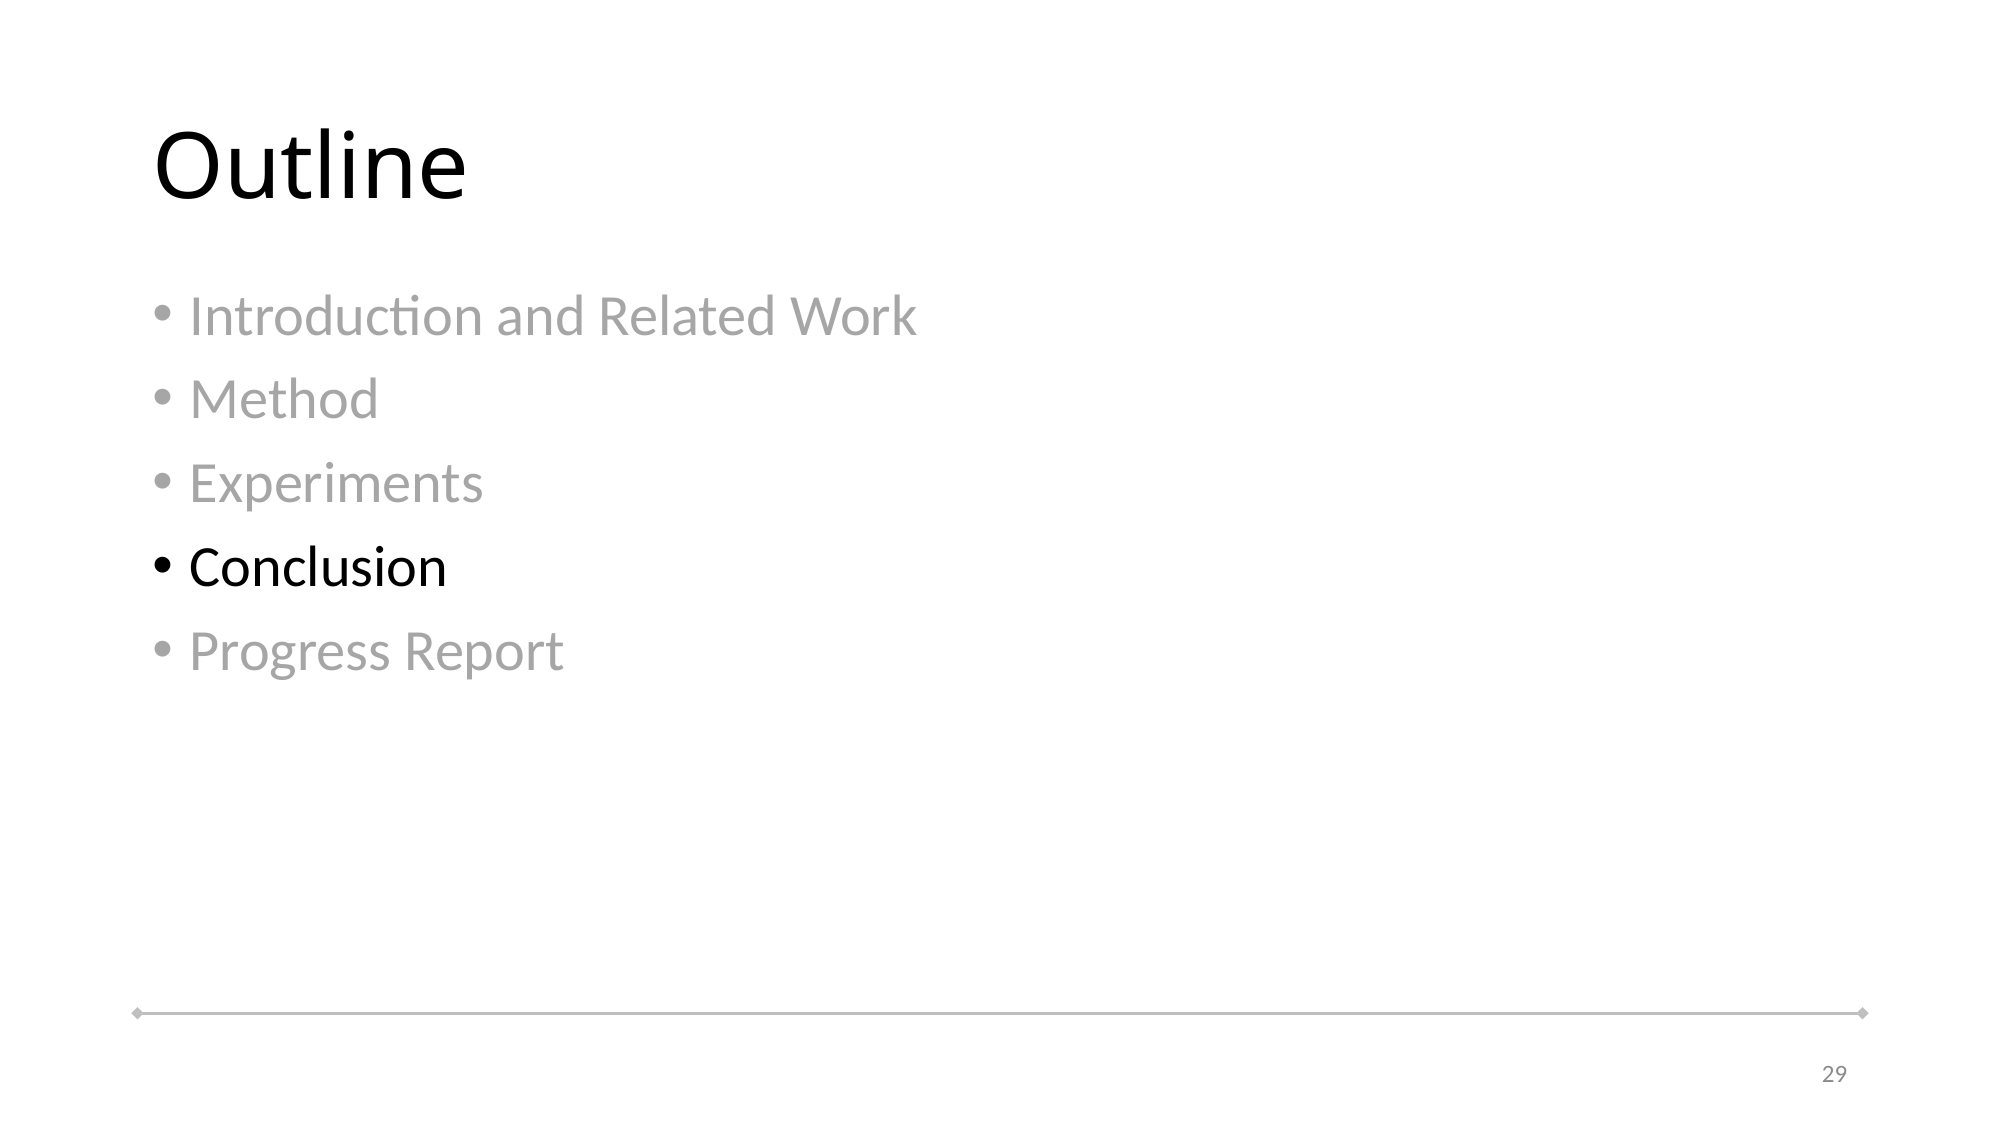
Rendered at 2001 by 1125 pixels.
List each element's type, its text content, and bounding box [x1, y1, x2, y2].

list Introduction and Related Work Method Experiments Conclusion Progress Report [137, 277, 1863, 1012]
slide_number 29 [1412, 1042, 1863, 1103]
title Outline [137, 59, 1863, 277]
